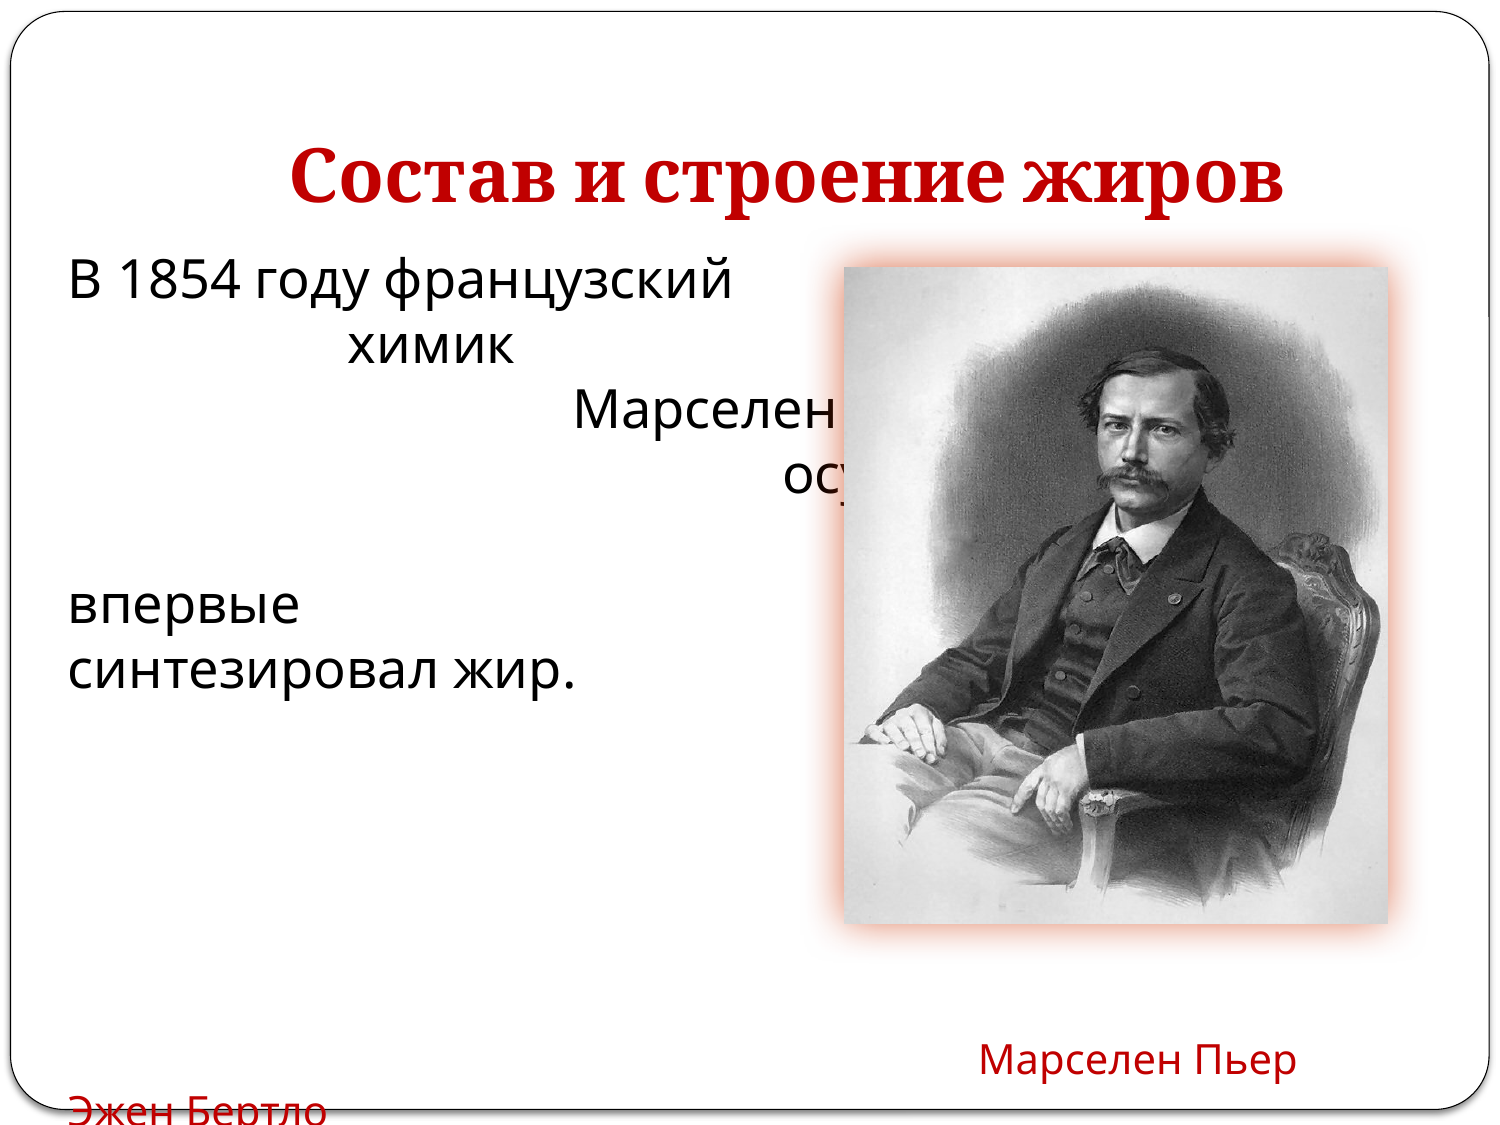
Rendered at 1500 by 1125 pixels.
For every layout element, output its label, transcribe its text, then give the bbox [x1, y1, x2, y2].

list В 1854 году французский химик Марселен Пьер Эжен Бертло осуществил обратную реакцию и впервые синтезировал жир. Марселен Пьер Эжен Бертло [53, 237, 1425, 1071]
picture [844, 266, 1389, 924]
title Состав и строение жиров [150, 45, 1425, 233]
